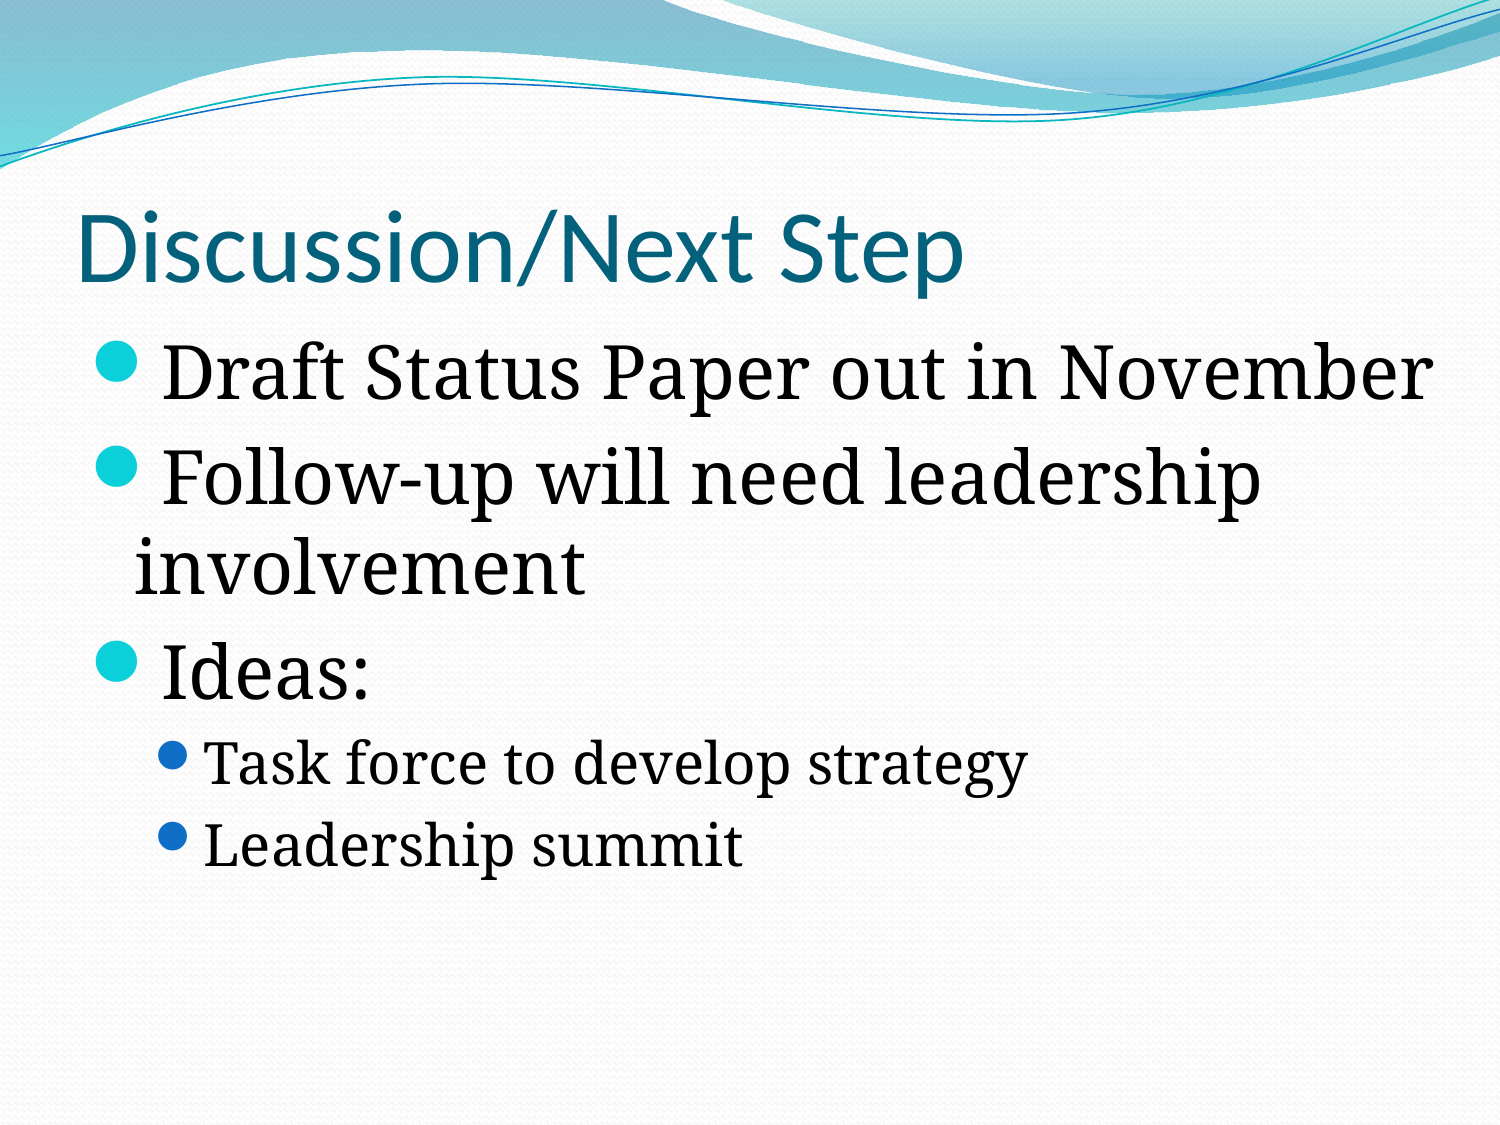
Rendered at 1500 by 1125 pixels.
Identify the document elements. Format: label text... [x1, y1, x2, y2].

list Draft Status Paper out in November Follow-up will need leadership involvement Ideas: Task force to develop strategy Leadership summit [75, 317, 1488, 1038]
title Discussion/Next Step [75, 115, 1425, 303]
